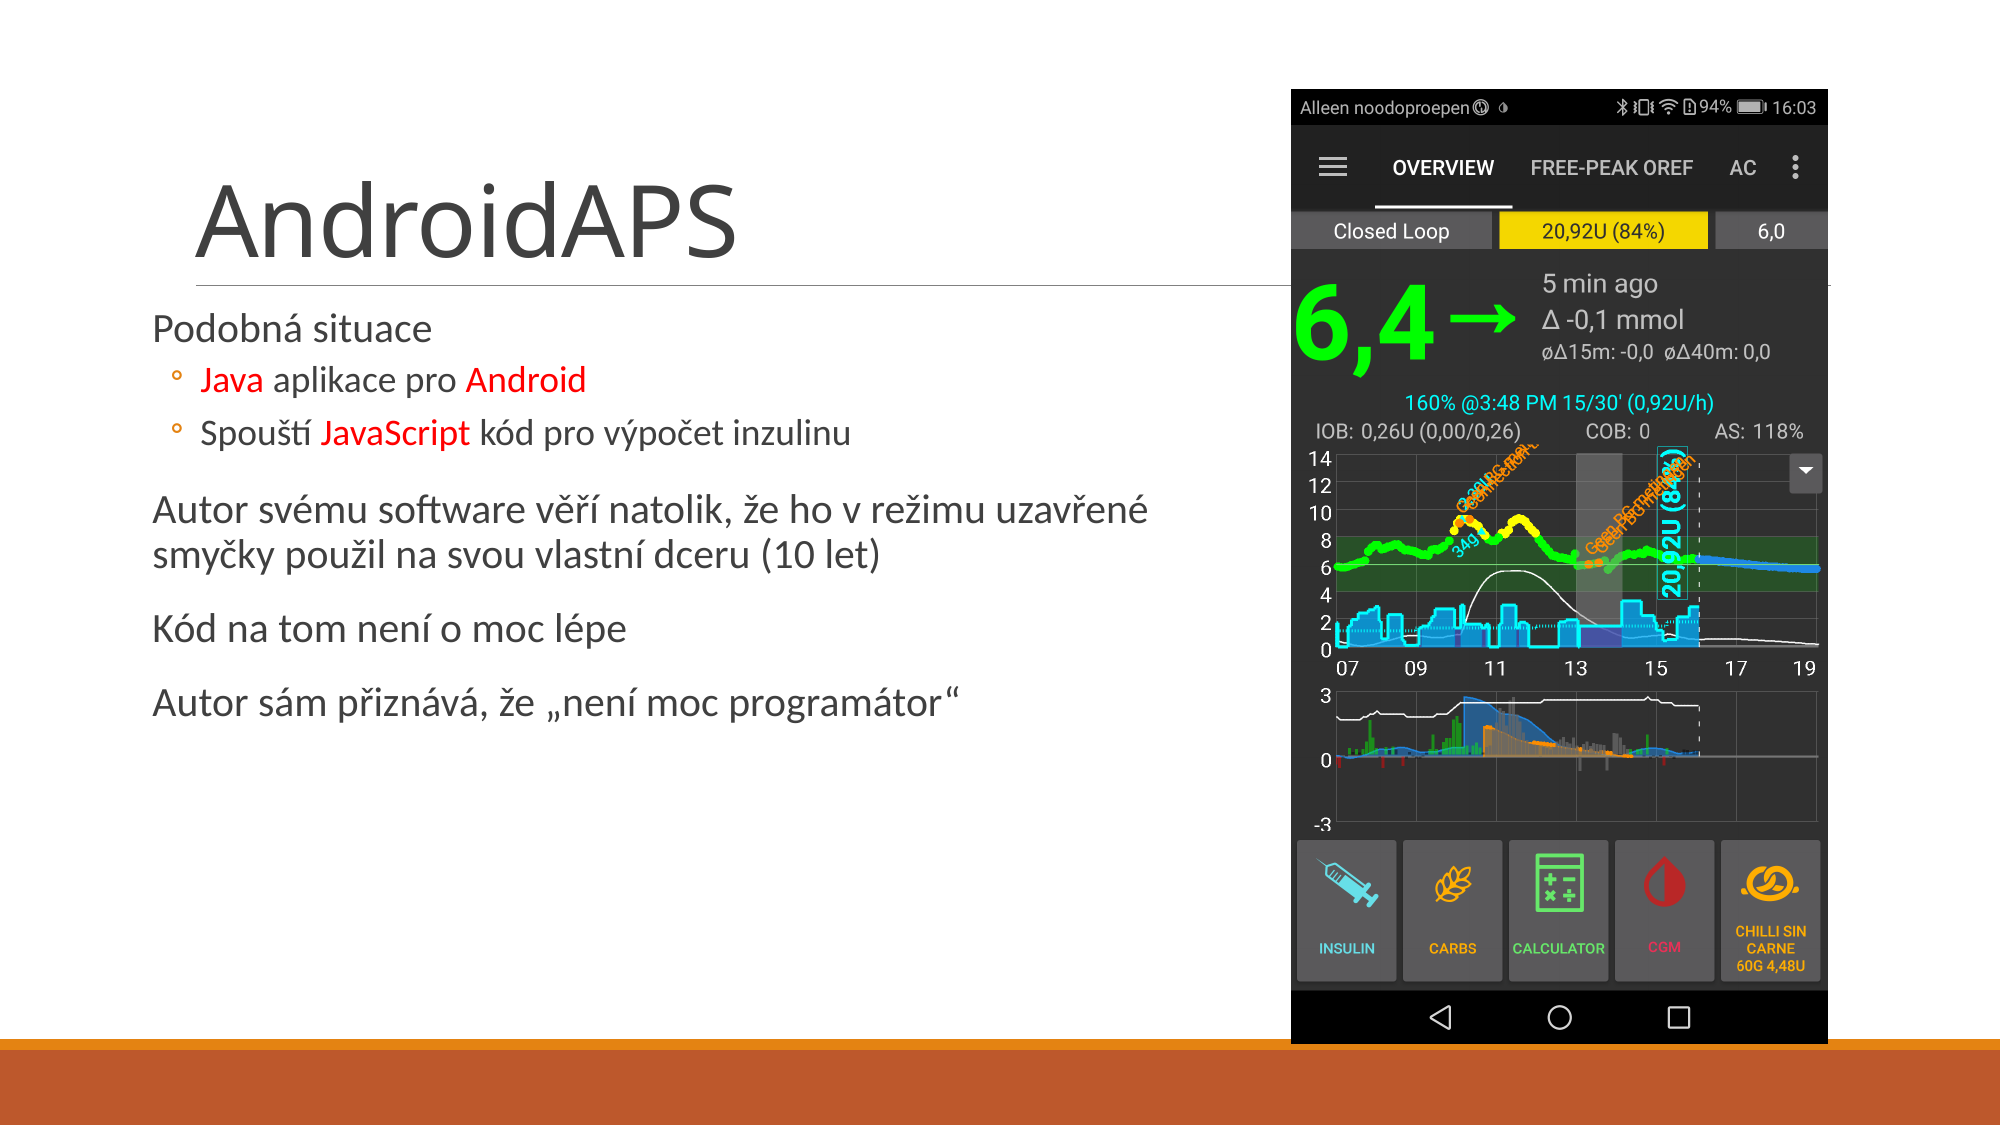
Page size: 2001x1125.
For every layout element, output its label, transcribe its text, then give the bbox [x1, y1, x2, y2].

picture [1290, 89, 1829, 1044]
list Podobná situace Java aplikace pro Android Spouští JavaScript kód pro výpočet inzulinu Autor svému software věří natolik, že ho v režimu uzavřené smyčky použil na svou vlastní dceru (10 let) Kód na tom není o moc lépe Autor sám přiznává, že „není moc programátor“ [137, 299, 1164, 1014]
title AndroidAPS [180, 47, 1830, 285]
